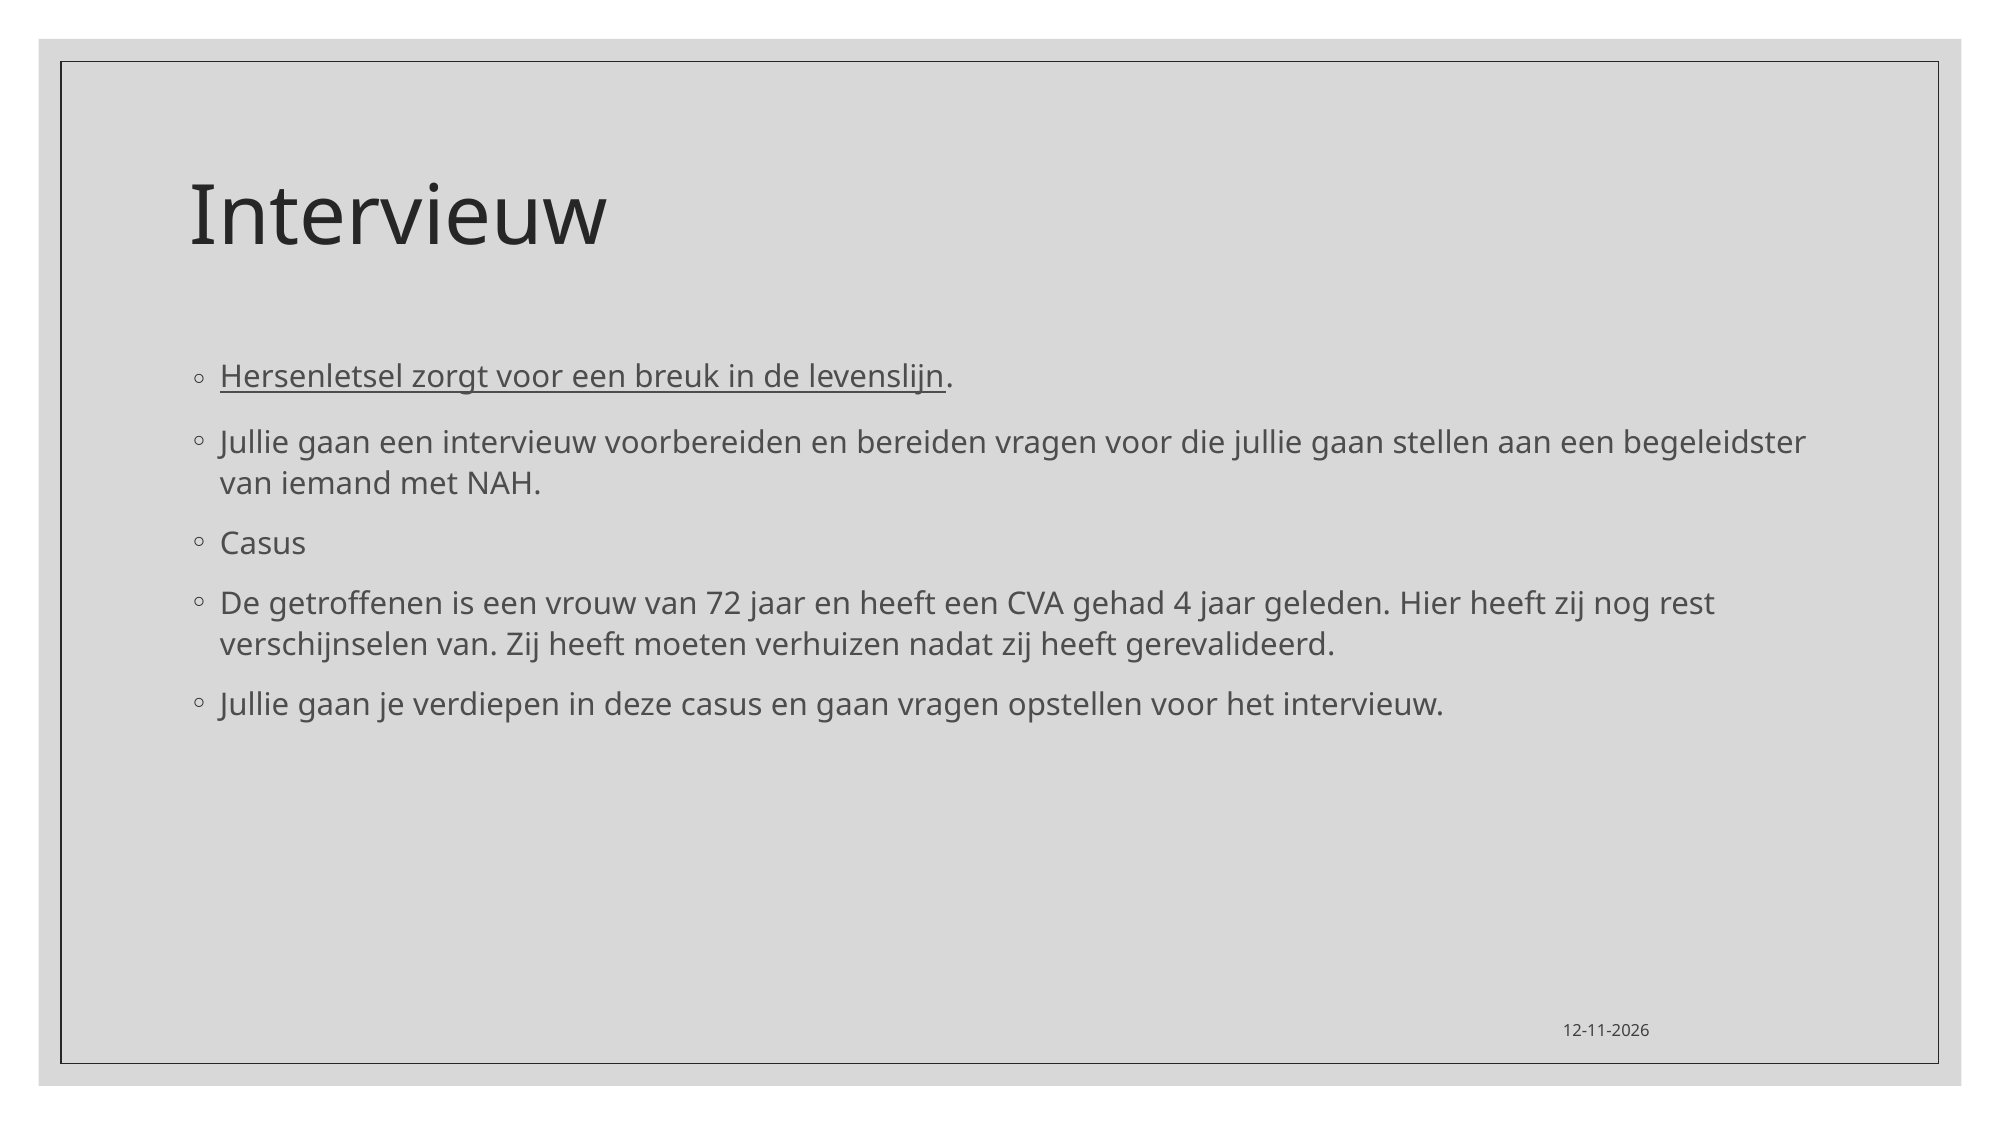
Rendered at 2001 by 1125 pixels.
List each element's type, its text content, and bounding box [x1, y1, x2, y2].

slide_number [1190, 990, 1665, 1050]
title Intervieuw [174, 105, 1825, 331]
list Hersenletsel zorgt voor een breuk in de levenslijn. Jullie gaan een intervieuw voorbereiden en bereiden vragen voor die jullie gaan stellen aan een begeleidster van iemand met NAH. Casus De getroffenen is een vrouw van 72 jaar en heeft een CVA gehad 4 jaar geleden. Hier heeft zij nog rest verschijnselen van. Zij heeft moeten verhuizen nadat zij heeft gerevalideerd. Jullie gaan je verdiepen in deze casus en gaan vragen opstellen voor het intervieuw. [174, 345, 1825, 977]
